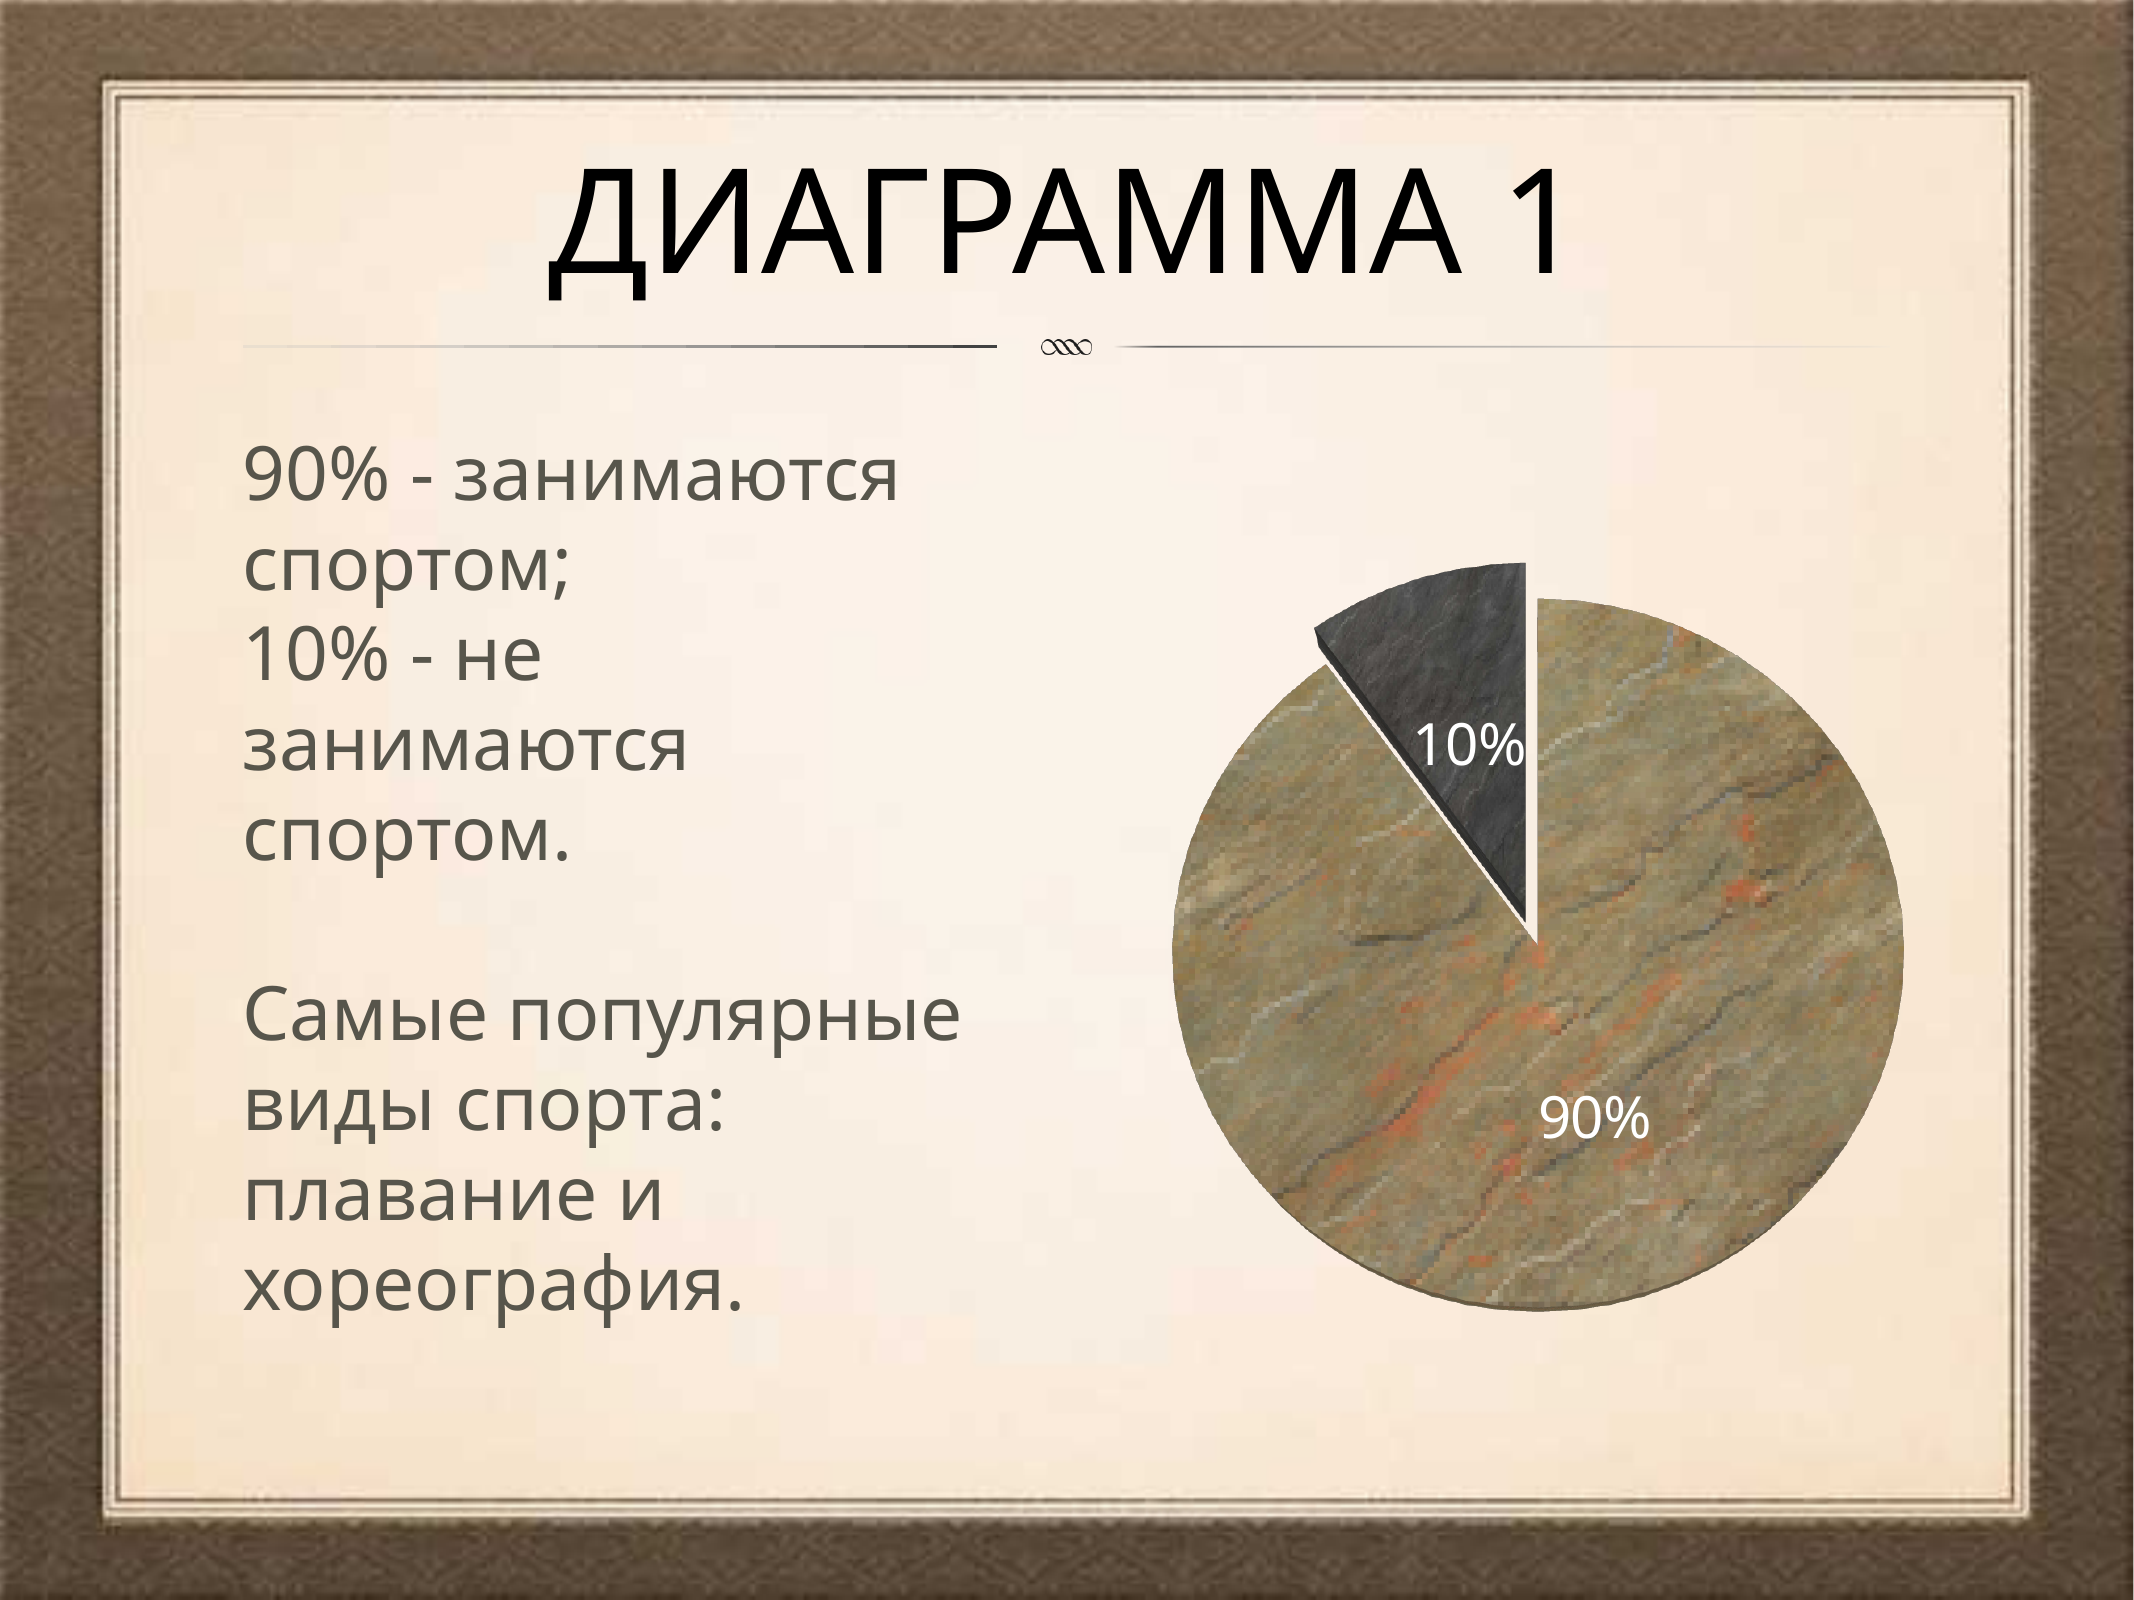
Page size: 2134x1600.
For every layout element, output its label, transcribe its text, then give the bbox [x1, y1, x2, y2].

title Диаграмма 1 [182, 136, 1951, 326]
picture [0, 0, 2134, 1600]
chart [1106, 486, 1945, 1355]
list 90% - занимаются спортом; 10% - не занимаются спортом. Самые популярные виды спорта: плавание и хореография. [233, 416, 999, 1425]
